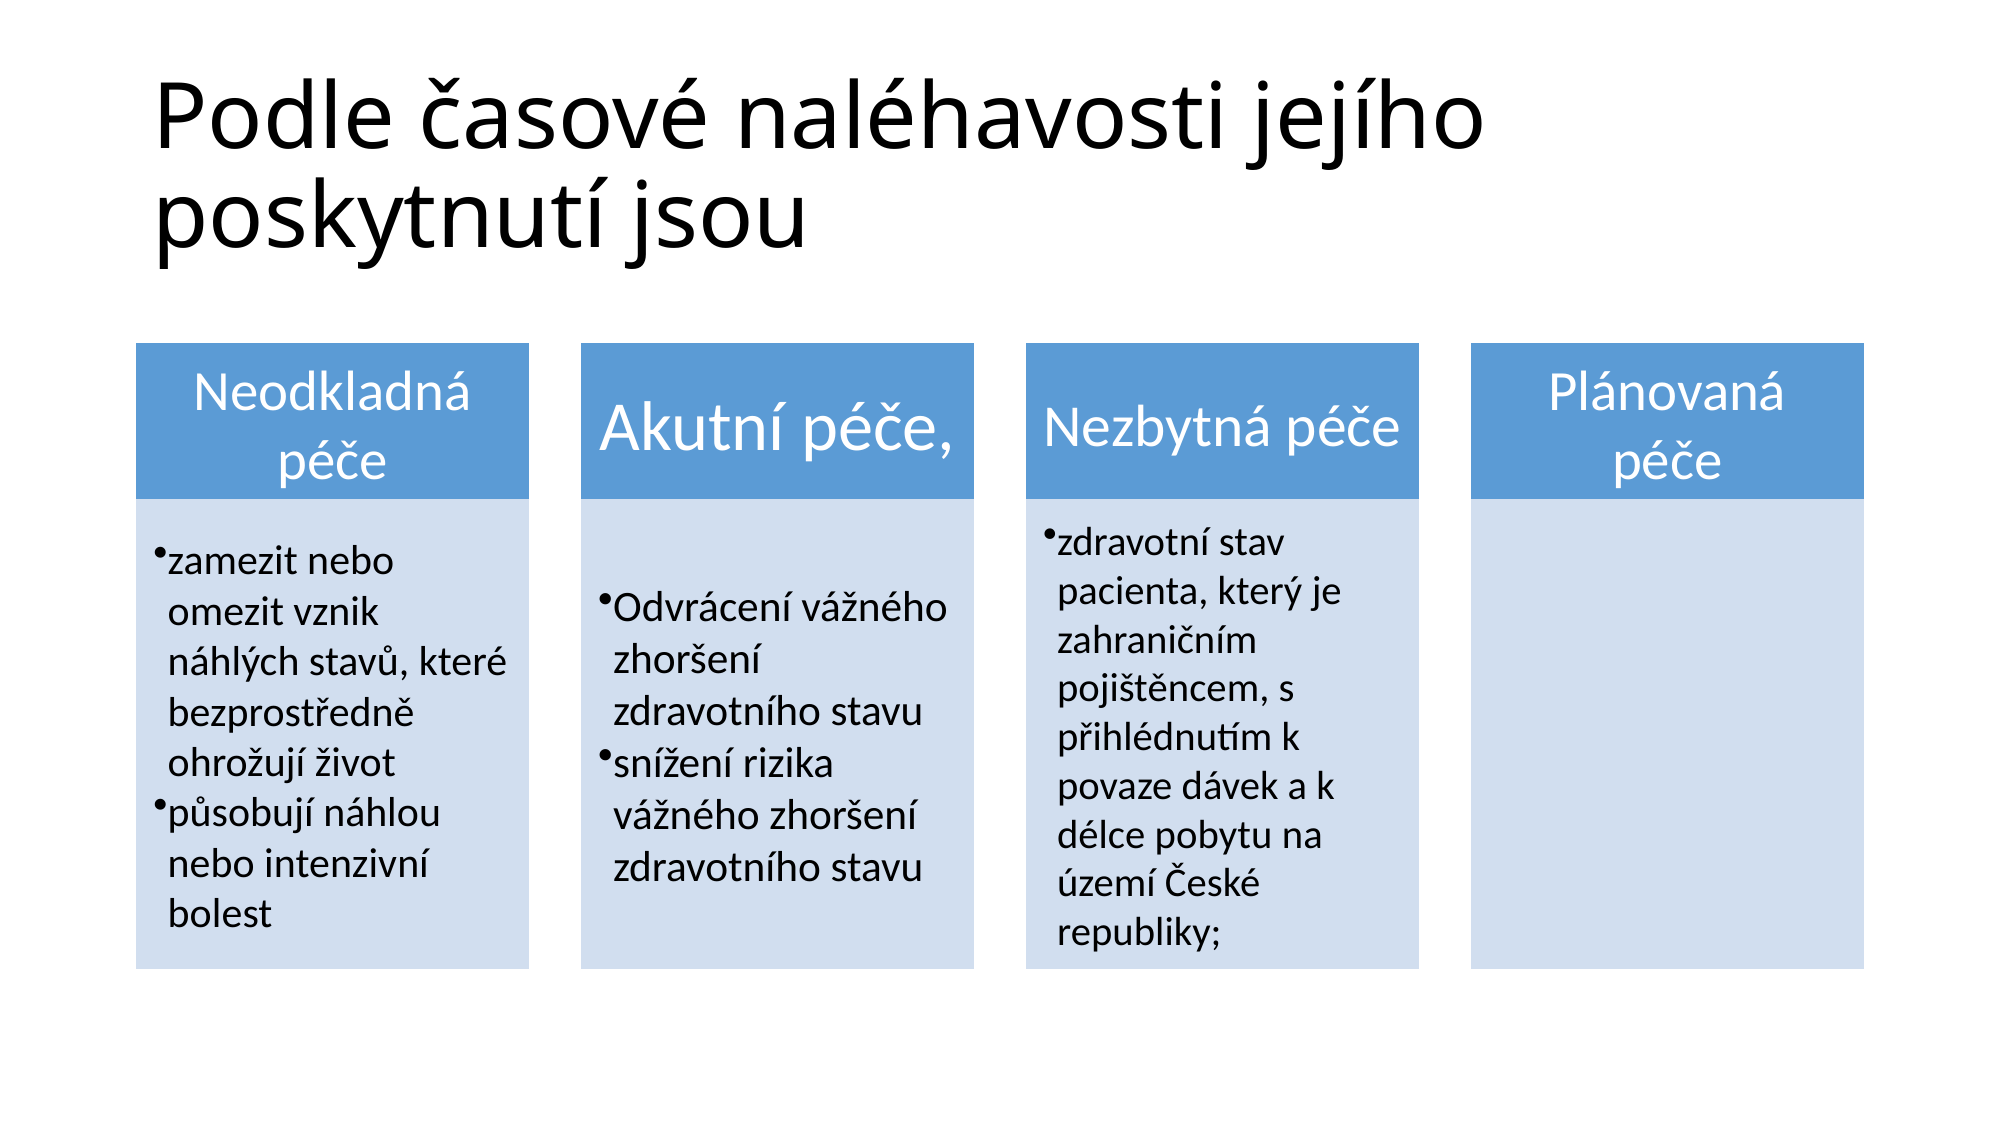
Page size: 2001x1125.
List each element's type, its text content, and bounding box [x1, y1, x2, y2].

title Podle časové naléhavosti jejího poskytnutí jsou [137, 59, 1863, 278]
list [137, 299, 1863, 1014]
